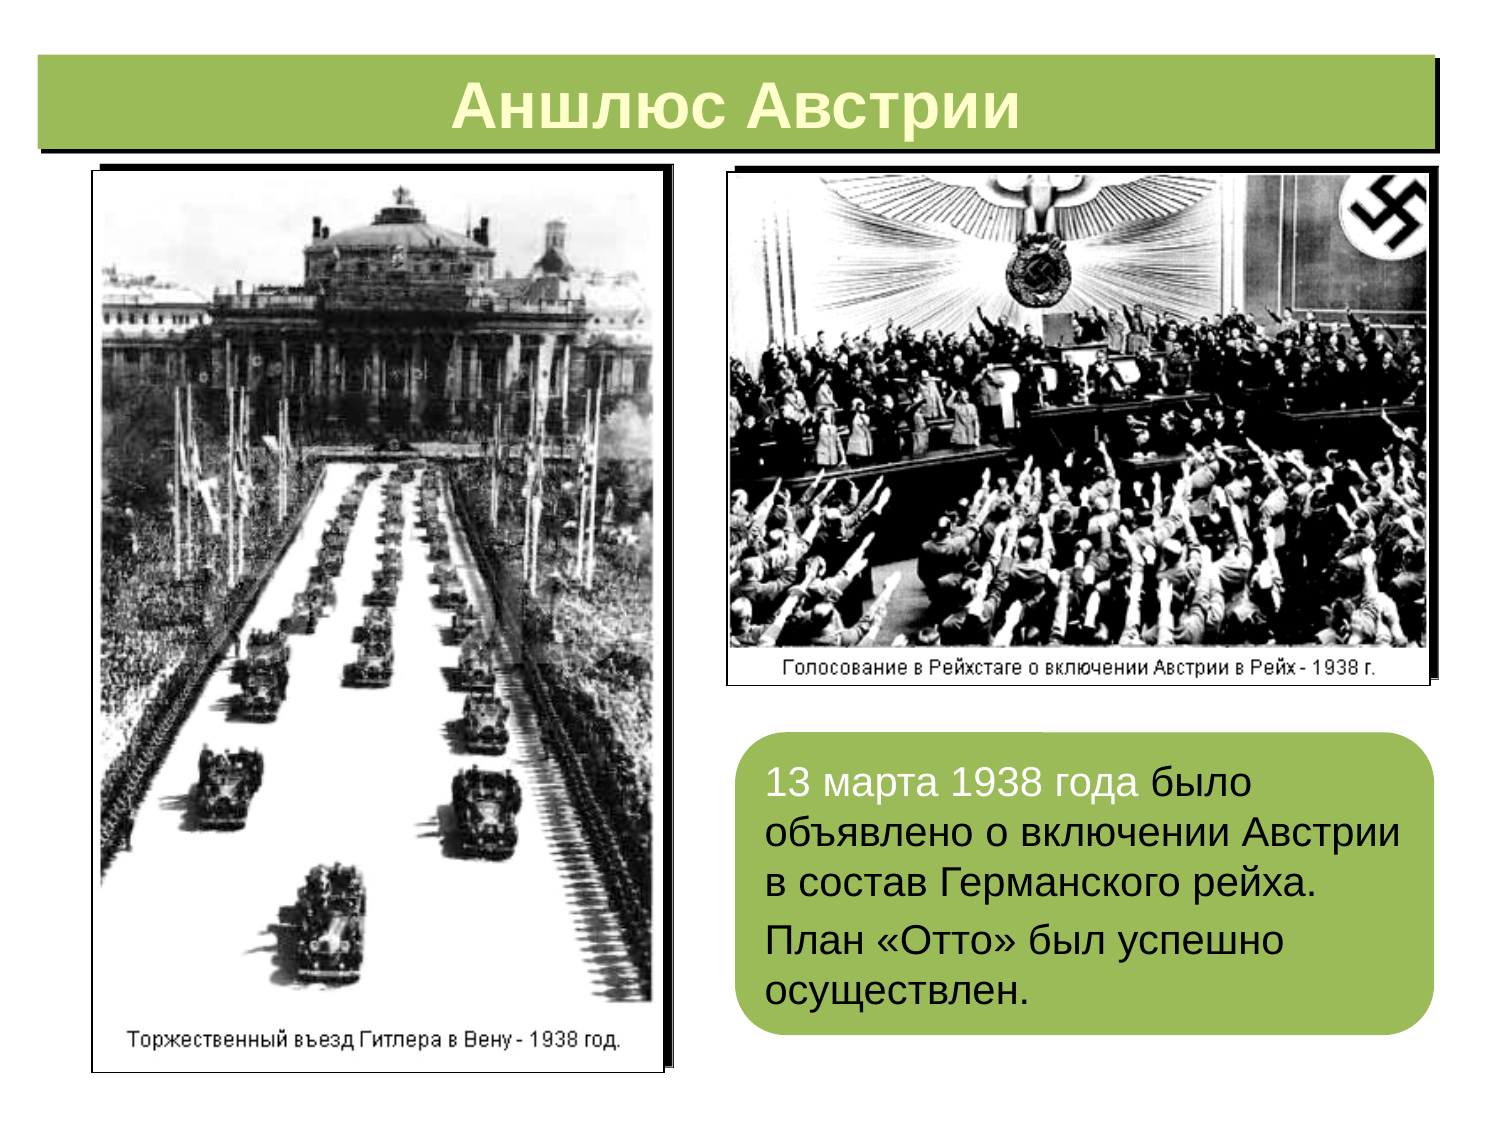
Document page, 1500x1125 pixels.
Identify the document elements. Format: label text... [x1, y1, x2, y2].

title Аншлюс Австрии [37, 54, 1436, 149]
picture [92, 170, 664, 1073]
text_box 13 марта 1938 года было объявлено о включении Австрии в состав Германского рейха. План «Отто» был успешно осуществлен. [735, 732, 1435, 1036]
picture [727, 172, 1430, 685]
